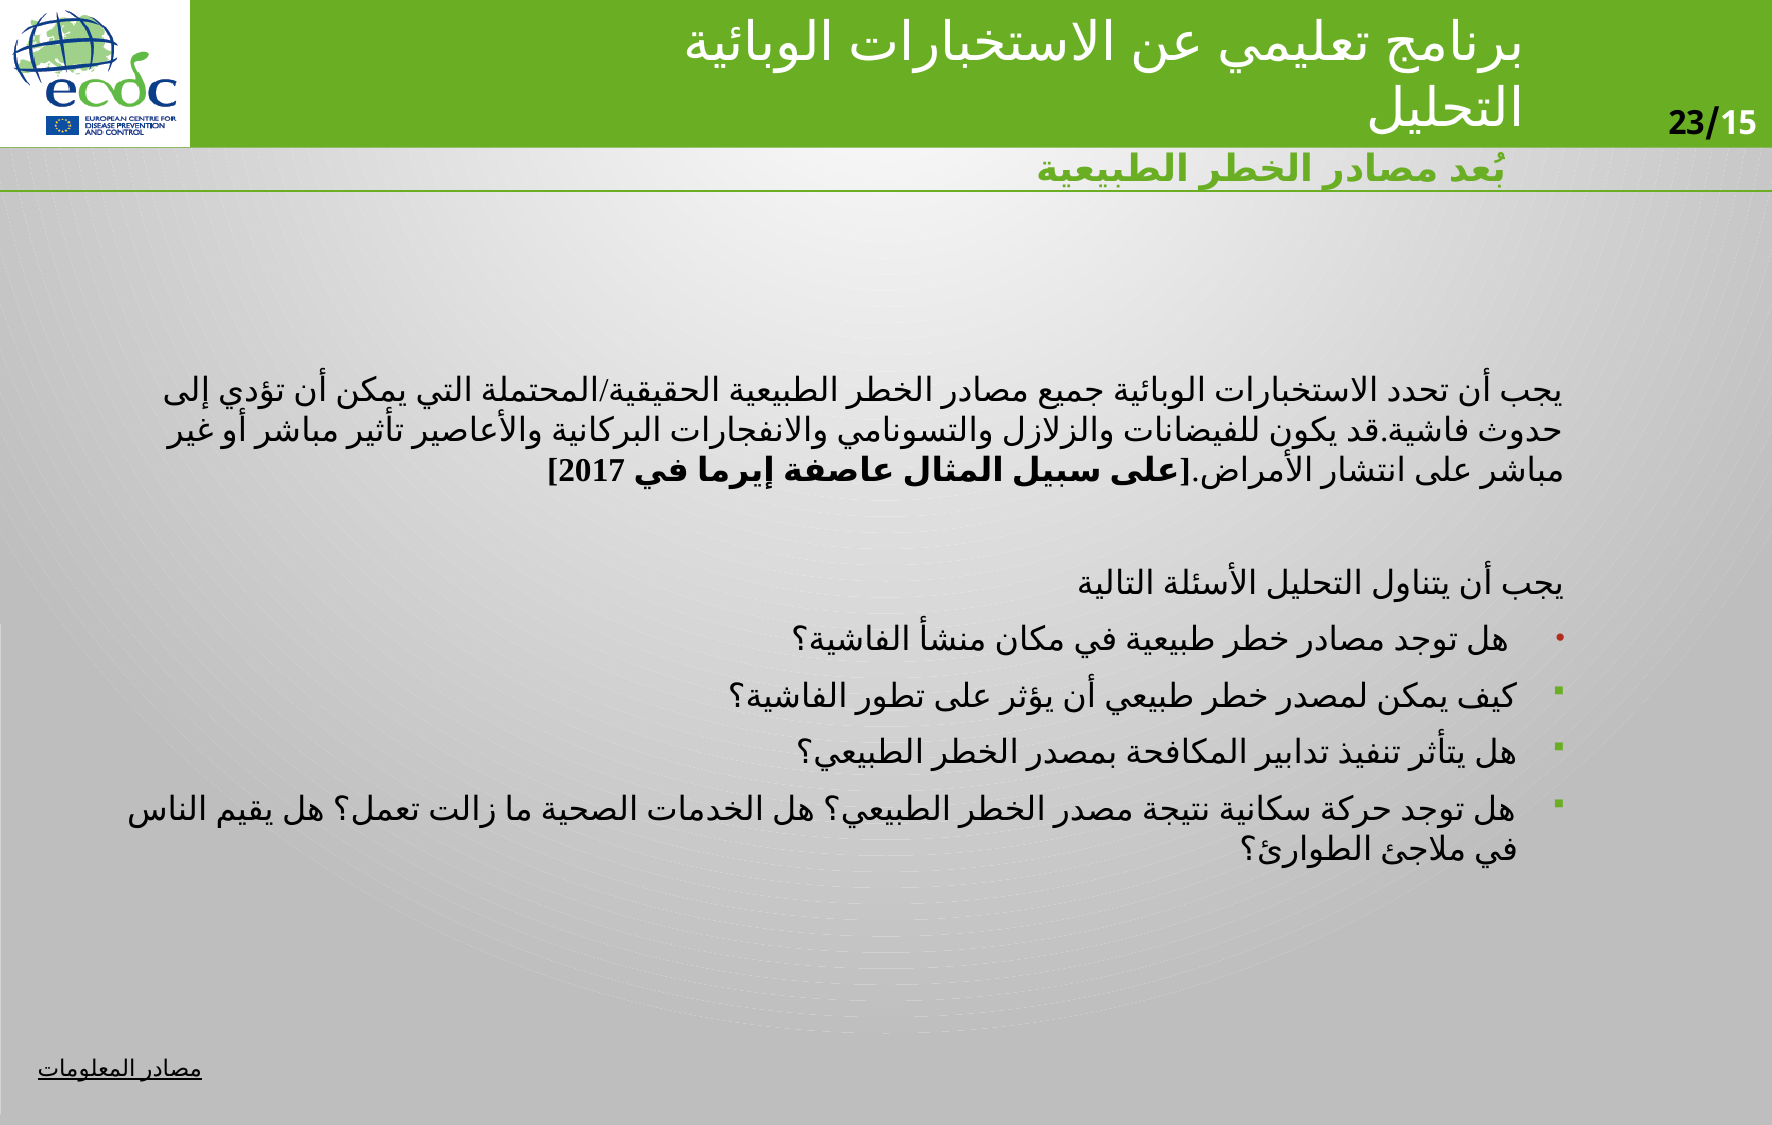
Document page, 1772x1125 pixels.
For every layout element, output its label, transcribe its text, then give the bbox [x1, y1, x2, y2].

text_box بُعد مصادر الخطر الطبيعية [205, 141, 1521, 198]
text_box يجب أن تحدد الاستخبارات الوبائية جميع مصادر الخطر الطبيعية الحقيقية/المحتملة التي يمكن أن تؤدي إلى حدوث فاشية.قد يكون للفيضانات والزلازل والتسونامي والانفجارات البركانية والأعاصير تأثير مباشر أو غير مباشر على انتشار الأمراض.[على سبيل المثال عاصفة إيرما في 2017] يجب أن يتناول التحليل الأسئلة التالية هل توجد مصادر خطر طبيعية في مكان منشأ الفاشية؟ كيف يمكن لمصدر خطر طبيعي أن يؤثر على تطور الفاشية؟ هل يتأثر تنفيذ تدابير المكافحة بمصدر الخطر الطبيعي؟ هل توجد حركة سكانية نتيجة مصدر الخطر الطبيعي؟ هل الخدمات الصحية ما زالت تعمل؟ هل يقيم الناس في ملاجئ الطوارئ؟ [69, 360, 1580, 888]
text_box مصادر المعلومات [0, 1049, 217, 1090]
picture [0, 0, 190, 147]
